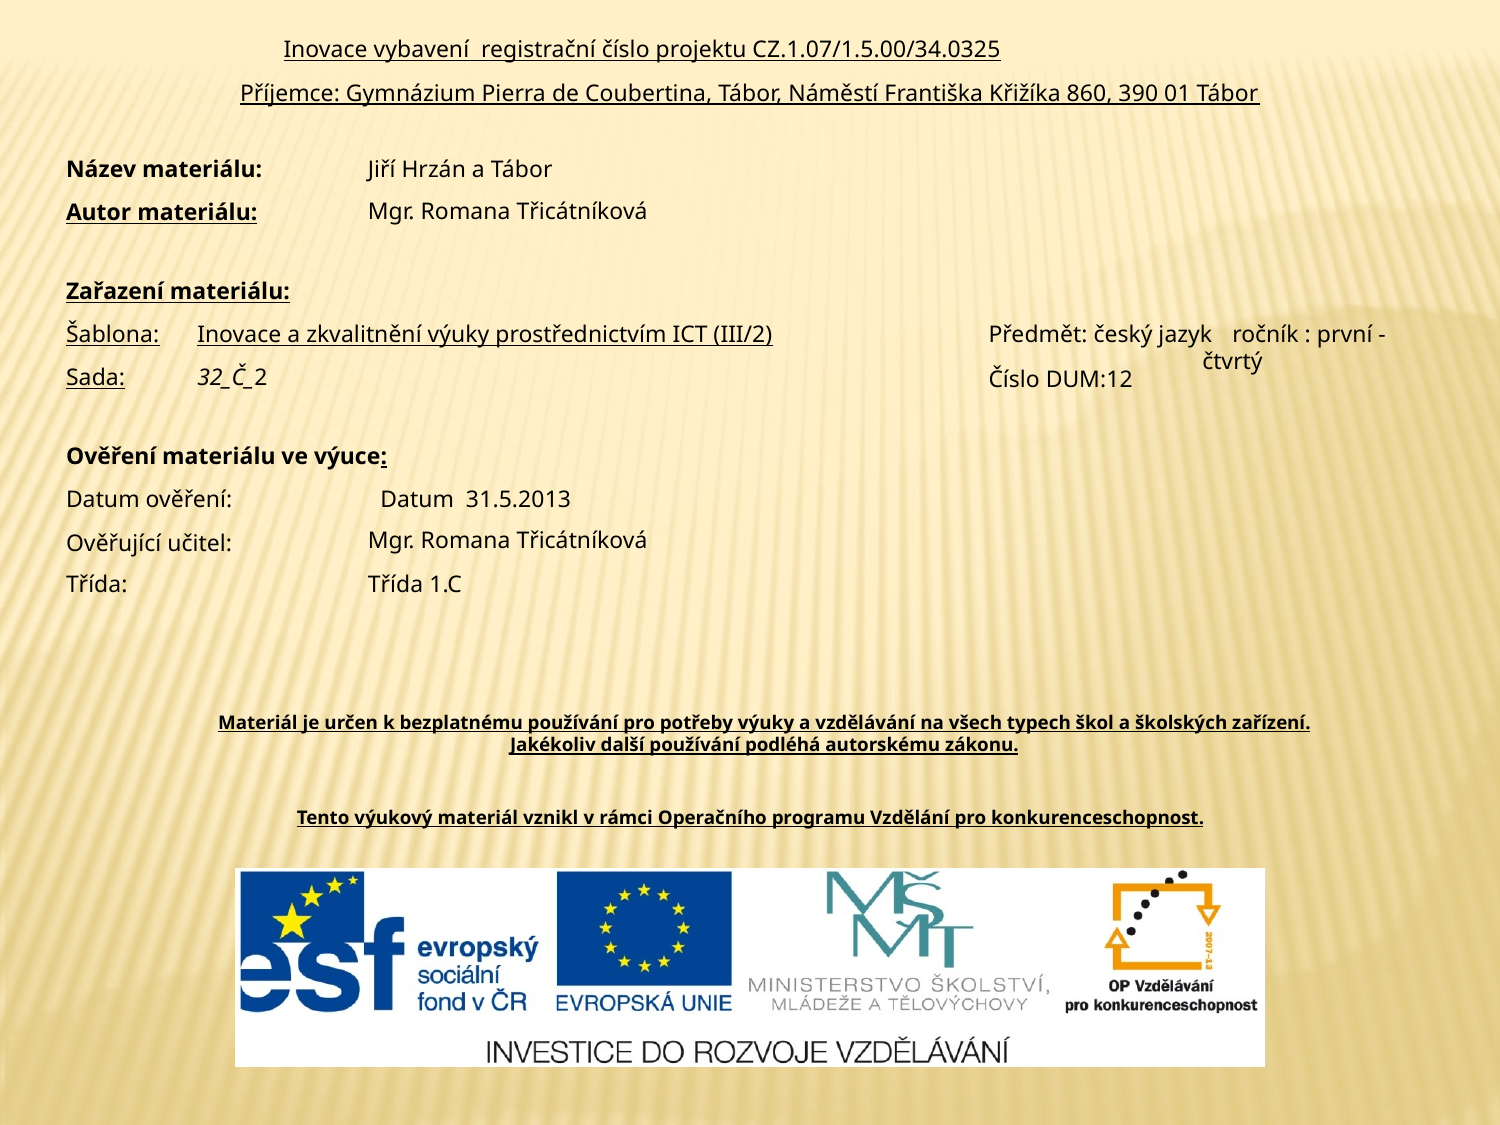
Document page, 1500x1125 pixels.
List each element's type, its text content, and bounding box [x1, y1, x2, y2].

text_box Název materiálu: [52, 148, 354, 217]
text_box Inovace vybavení registrační číslo projektu CZ.1.07/1.5.00/34.0325 [270, 28, 1230, 69]
text_box Inovace a zkvalitnění výuky prostřednictvím ICT (III/2) [183, 312, 949, 354]
text_box Předmět: český jazyk [974, 312, 1188, 354]
text_box Tento výukový materiál vznikl v rámci Operačního programu Vzdělání pro konkurenceschopnost. [129, 798, 1371, 835]
text_box Třída: [52, 563, 180, 604]
text_box Sada: [52, 356, 180, 398]
text_box Mgr. Romana Třicátníková [354, 189, 928, 231]
picture [235, 867, 1265, 1067]
text_box Datum 31.5.2013 [366, 478, 680, 519]
text_box Třída 1.C [354, 562, 538, 604]
text_box Ověřující učitel: [52, 521, 312, 563]
text_box Autor materiálu: [52, 217, 334, 233]
text_box ročník : první - čtvrtý [1188, 312, 1455, 382]
text_box Datum ověření: [52, 478, 308, 519]
text_box Ověření materiálu ve výuce: [52, 434, 507, 476]
text_box Šablona: [52, 312, 183, 354]
text_box Číslo DUM:12 [975, 358, 1178, 399]
text_box Příjemce: Gymnázium Pierra de Coubertina, Tábor, Náměstí Františka Křižíka 860, 390 01 Tábor [116, 71, 1384, 113]
text_box Zařazení materiálu: [52, 270, 379, 311]
text_box 32_Č_2 [183, 356, 580, 398]
text_box [1188, 352, 1384, 422]
text_box Mgr. Romana Třicátníková [354, 519, 904, 561]
text_box Jiří Hrzán a Tábor [354, 148, 810, 189]
text_box Materiál je určen k bezplatnému používání pro potřeby výuky a vzdělávání na všech typech škol a školských zařízení. Jakékoliv další používání podléhá autorskému zákonu. [1, 703, 1500, 762]
